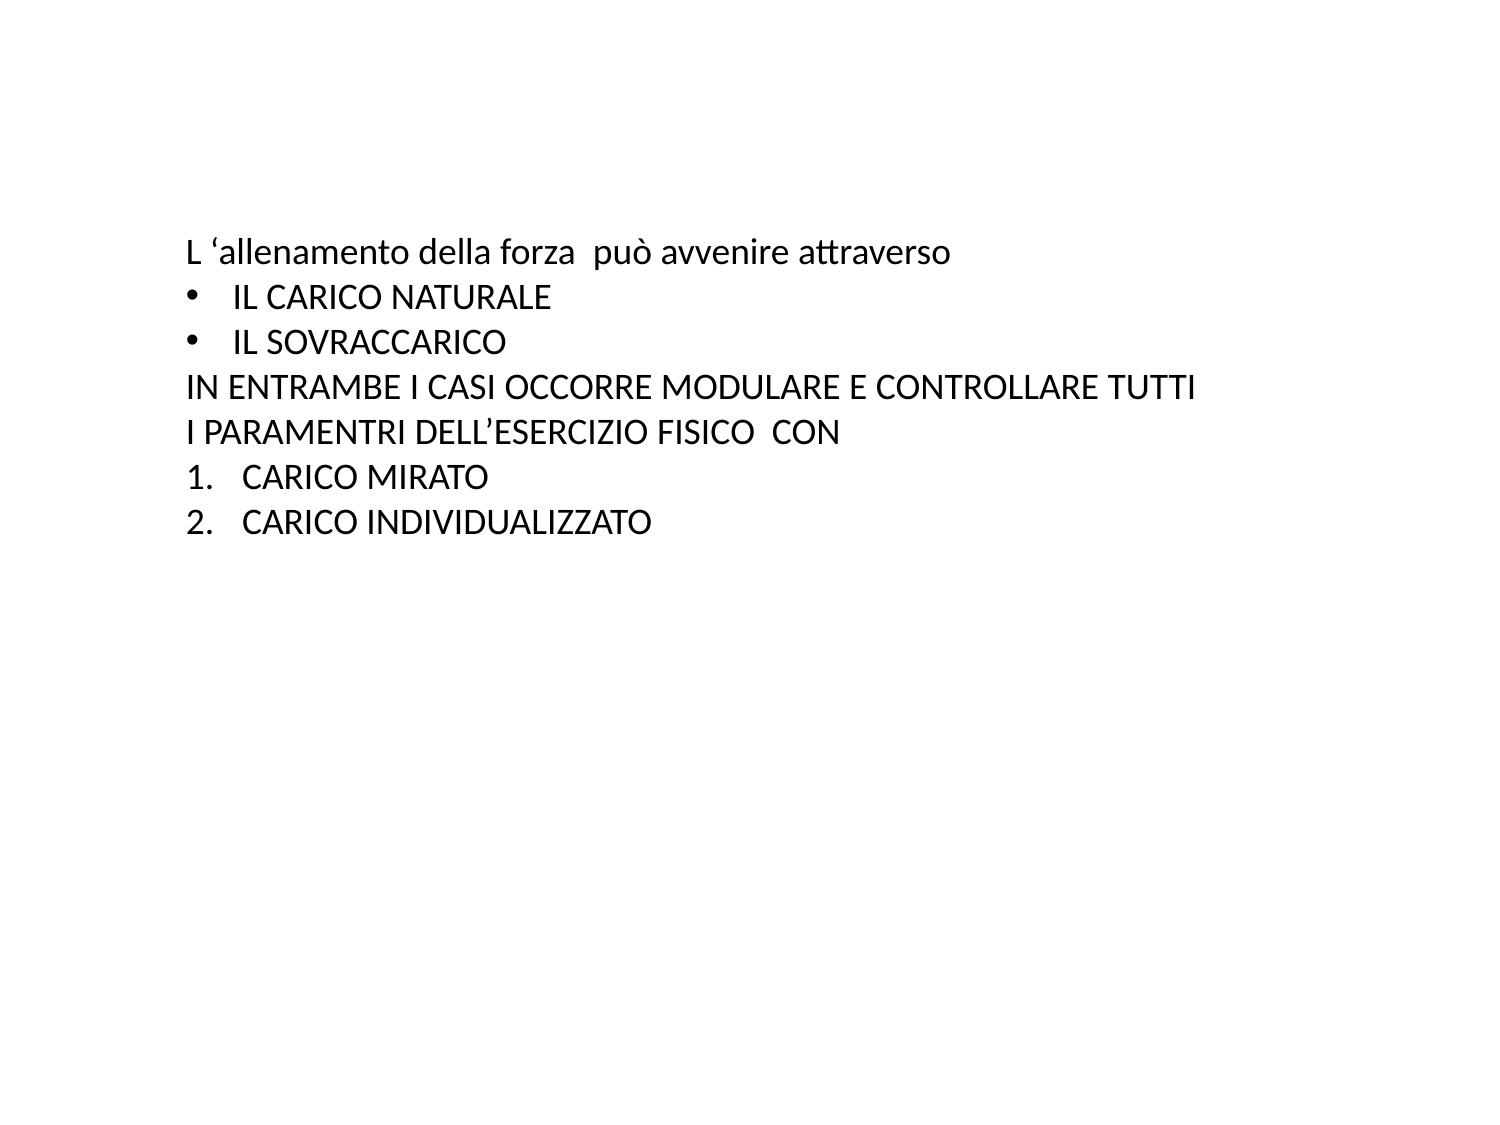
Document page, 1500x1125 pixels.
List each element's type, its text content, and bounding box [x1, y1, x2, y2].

text_box L ‘allenamento della forza può avvenire attraverso IL CARICO NATURALE IL SOVRACCARICO IN ENTRAMBE I CASI OCCORRE MODULARE E CONTROLLARE TUTTI I PARAMENTRI DELL’ESERCIZIO FISICO CON CARICO MIRATO CARICO INDIVIDUALIZZATO [171, 219, 1223, 550]
